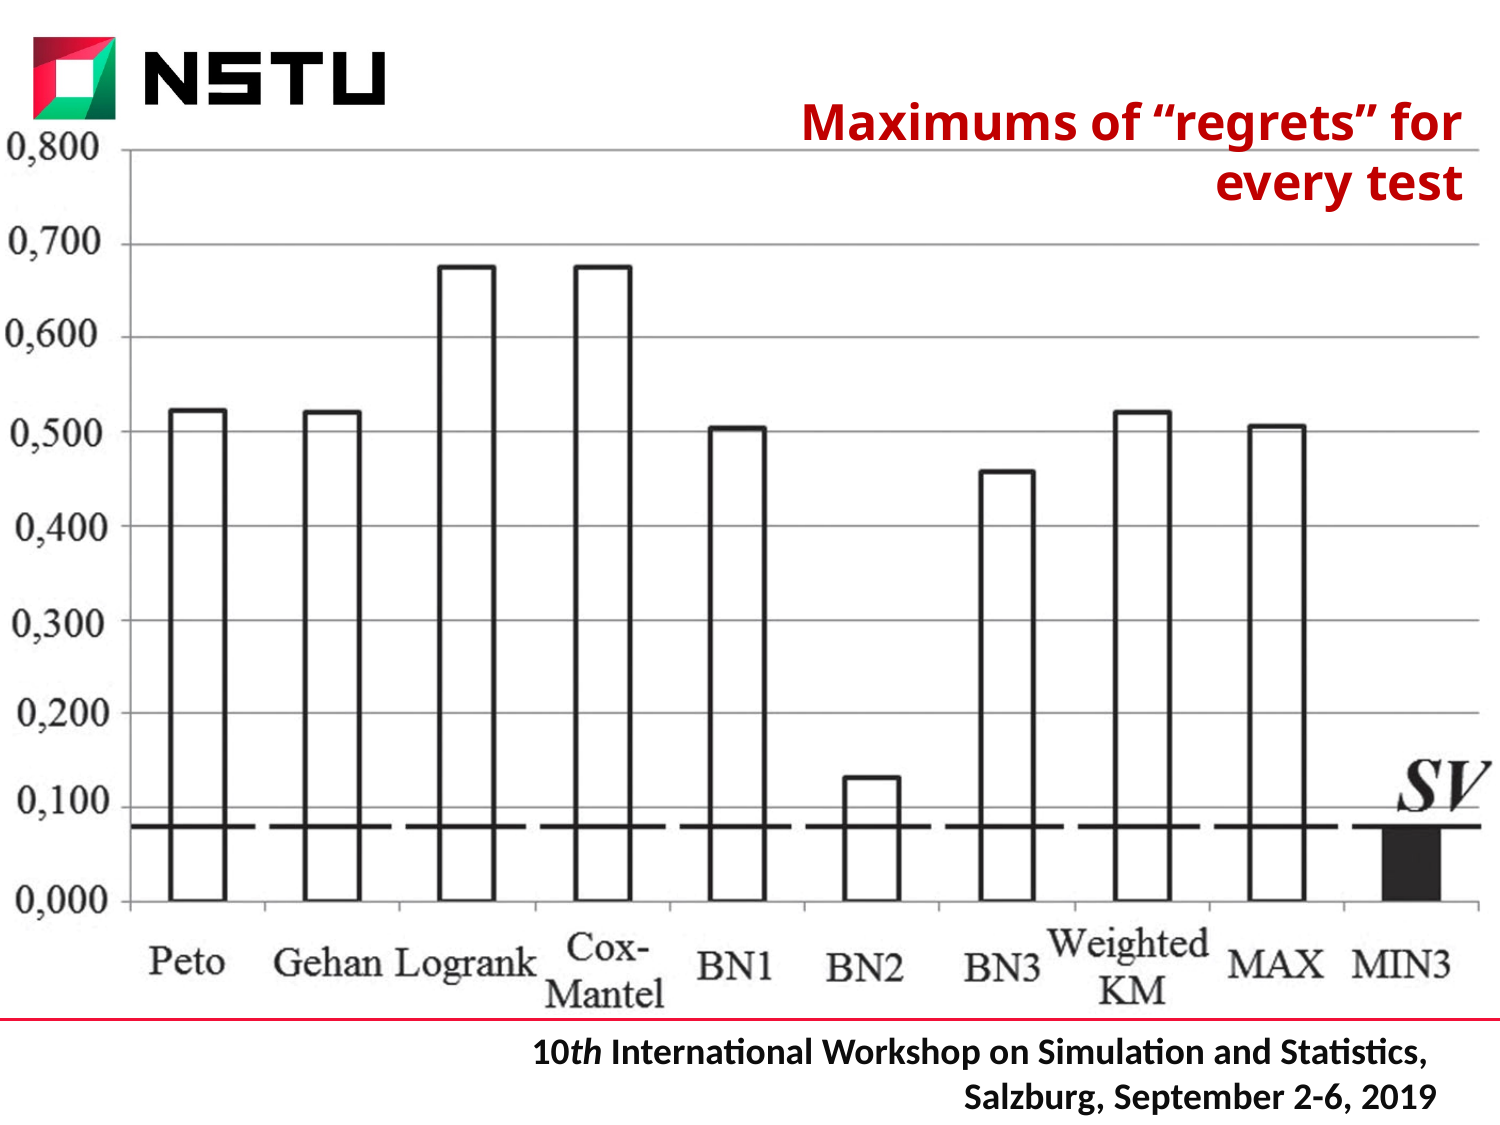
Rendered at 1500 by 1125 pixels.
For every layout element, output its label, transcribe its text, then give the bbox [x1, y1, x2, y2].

text_box 10th International Workshop on Simulation and Statistics, Salzburg, September 2-6, 2019 [71, 1020, 1453, 1125]
picture [4, 0, 1496, 1015]
text_box Maximums of “regrets” for every test [661, 82, 1479, 128]
